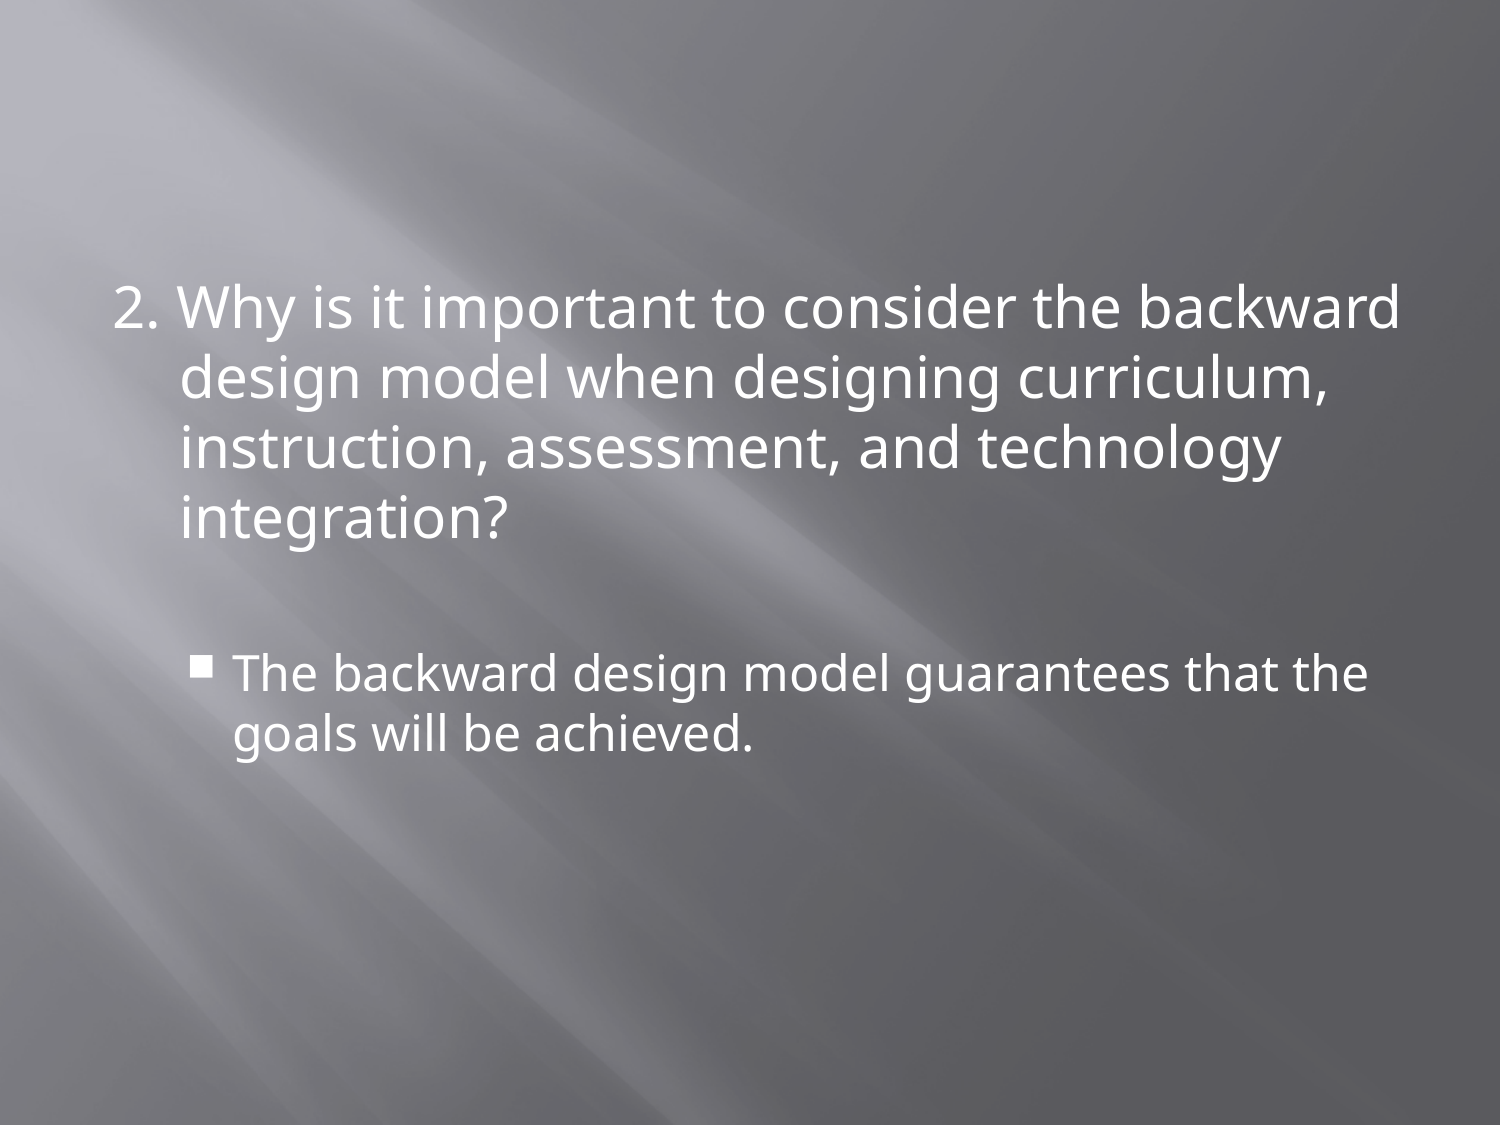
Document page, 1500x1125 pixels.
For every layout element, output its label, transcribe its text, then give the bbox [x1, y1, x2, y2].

list 2. Why is it important to consider the backward design model when designing curriculum, instruction, assessment, and technology integration? The backward design model guarantees that the goals will be achieved. [75, 262, 1425, 1035]
